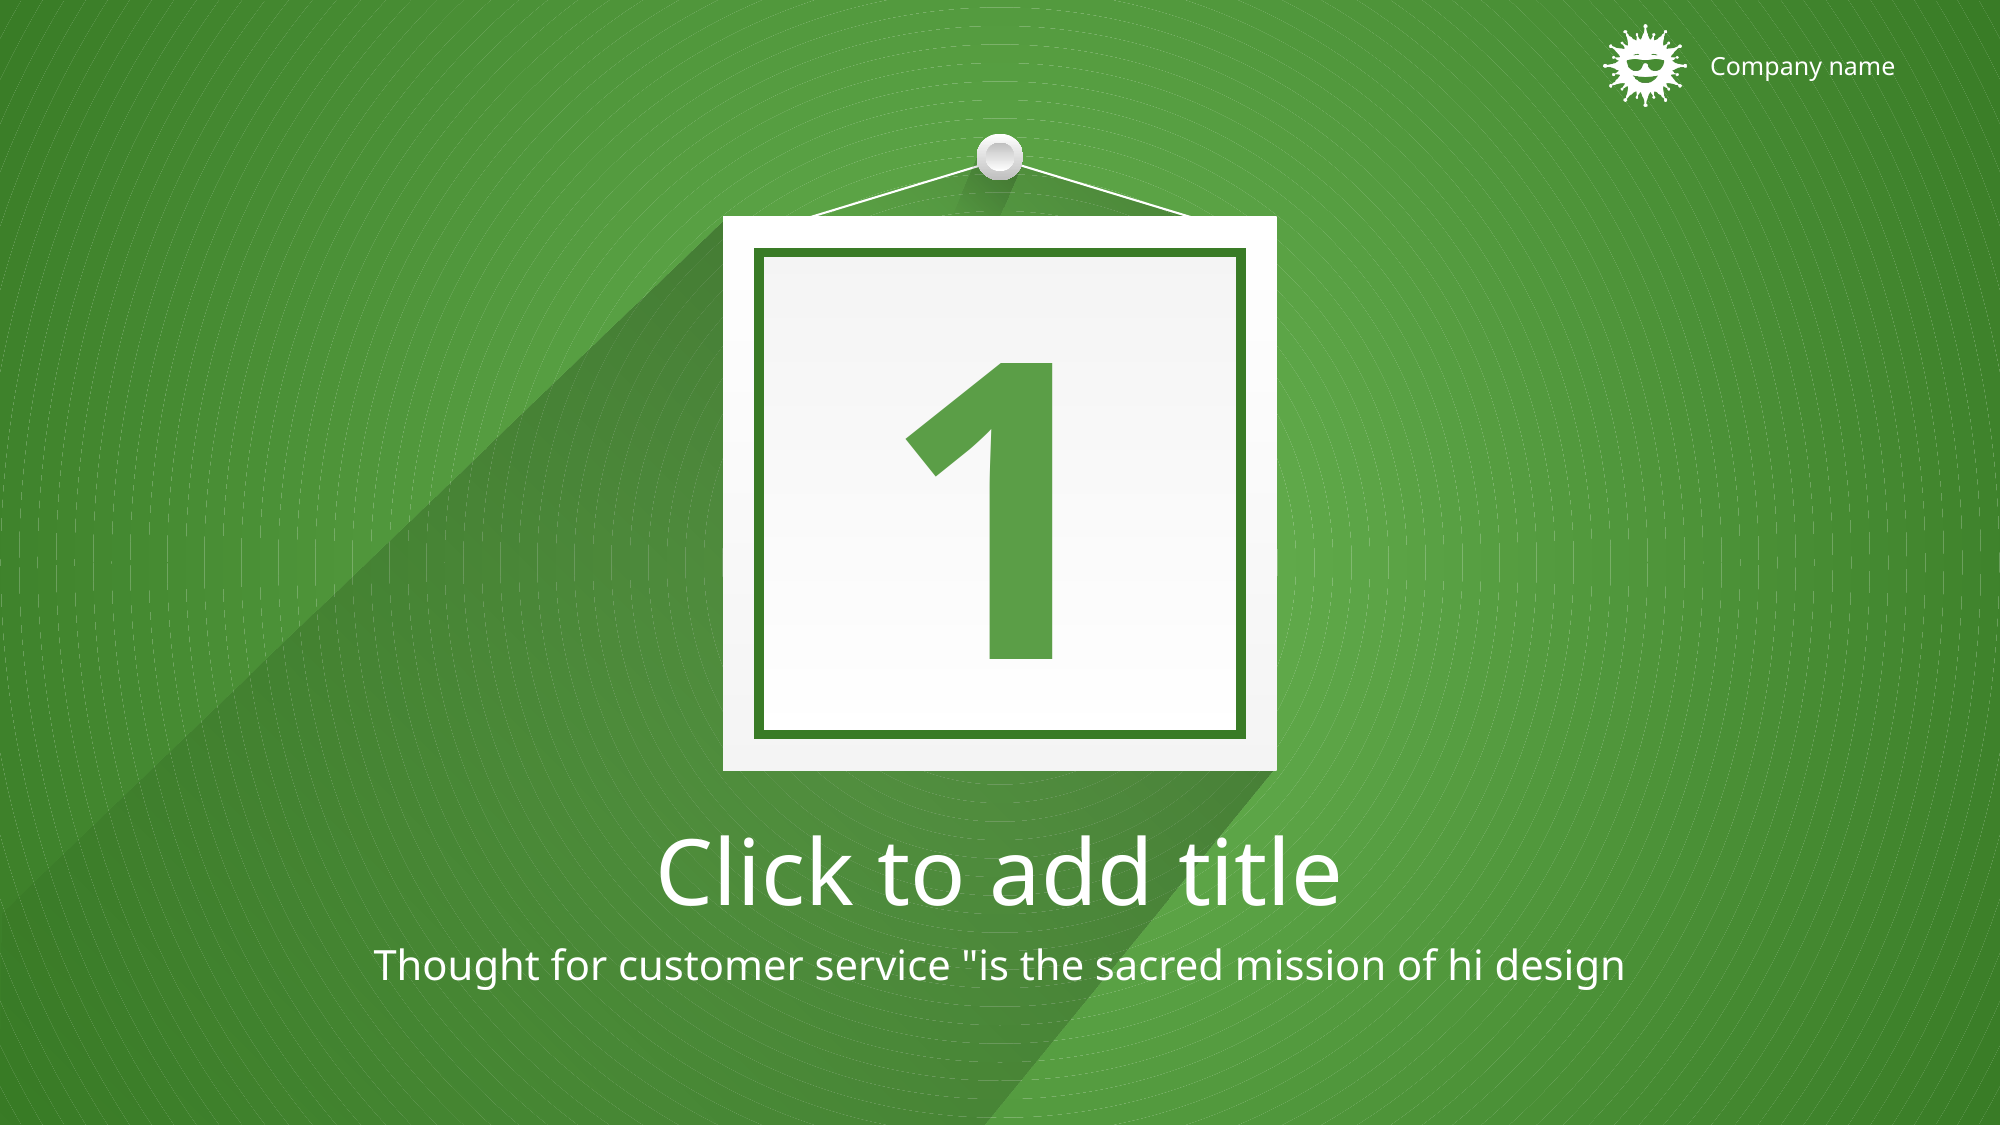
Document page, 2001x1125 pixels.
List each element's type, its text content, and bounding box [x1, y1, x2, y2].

text_box [0, 220, 1273, 1125]
text_box Click to add title [641, 806, 1359, 931]
picture [1603, 24, 1687, 107]
text_box Thought for customer service "is the sacred mission of hi design [358, 931, 1642, 997]
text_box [976, 133, 1024, 181]
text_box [800, 159, 1200, 216]
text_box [723, 216, 1277, 771]
